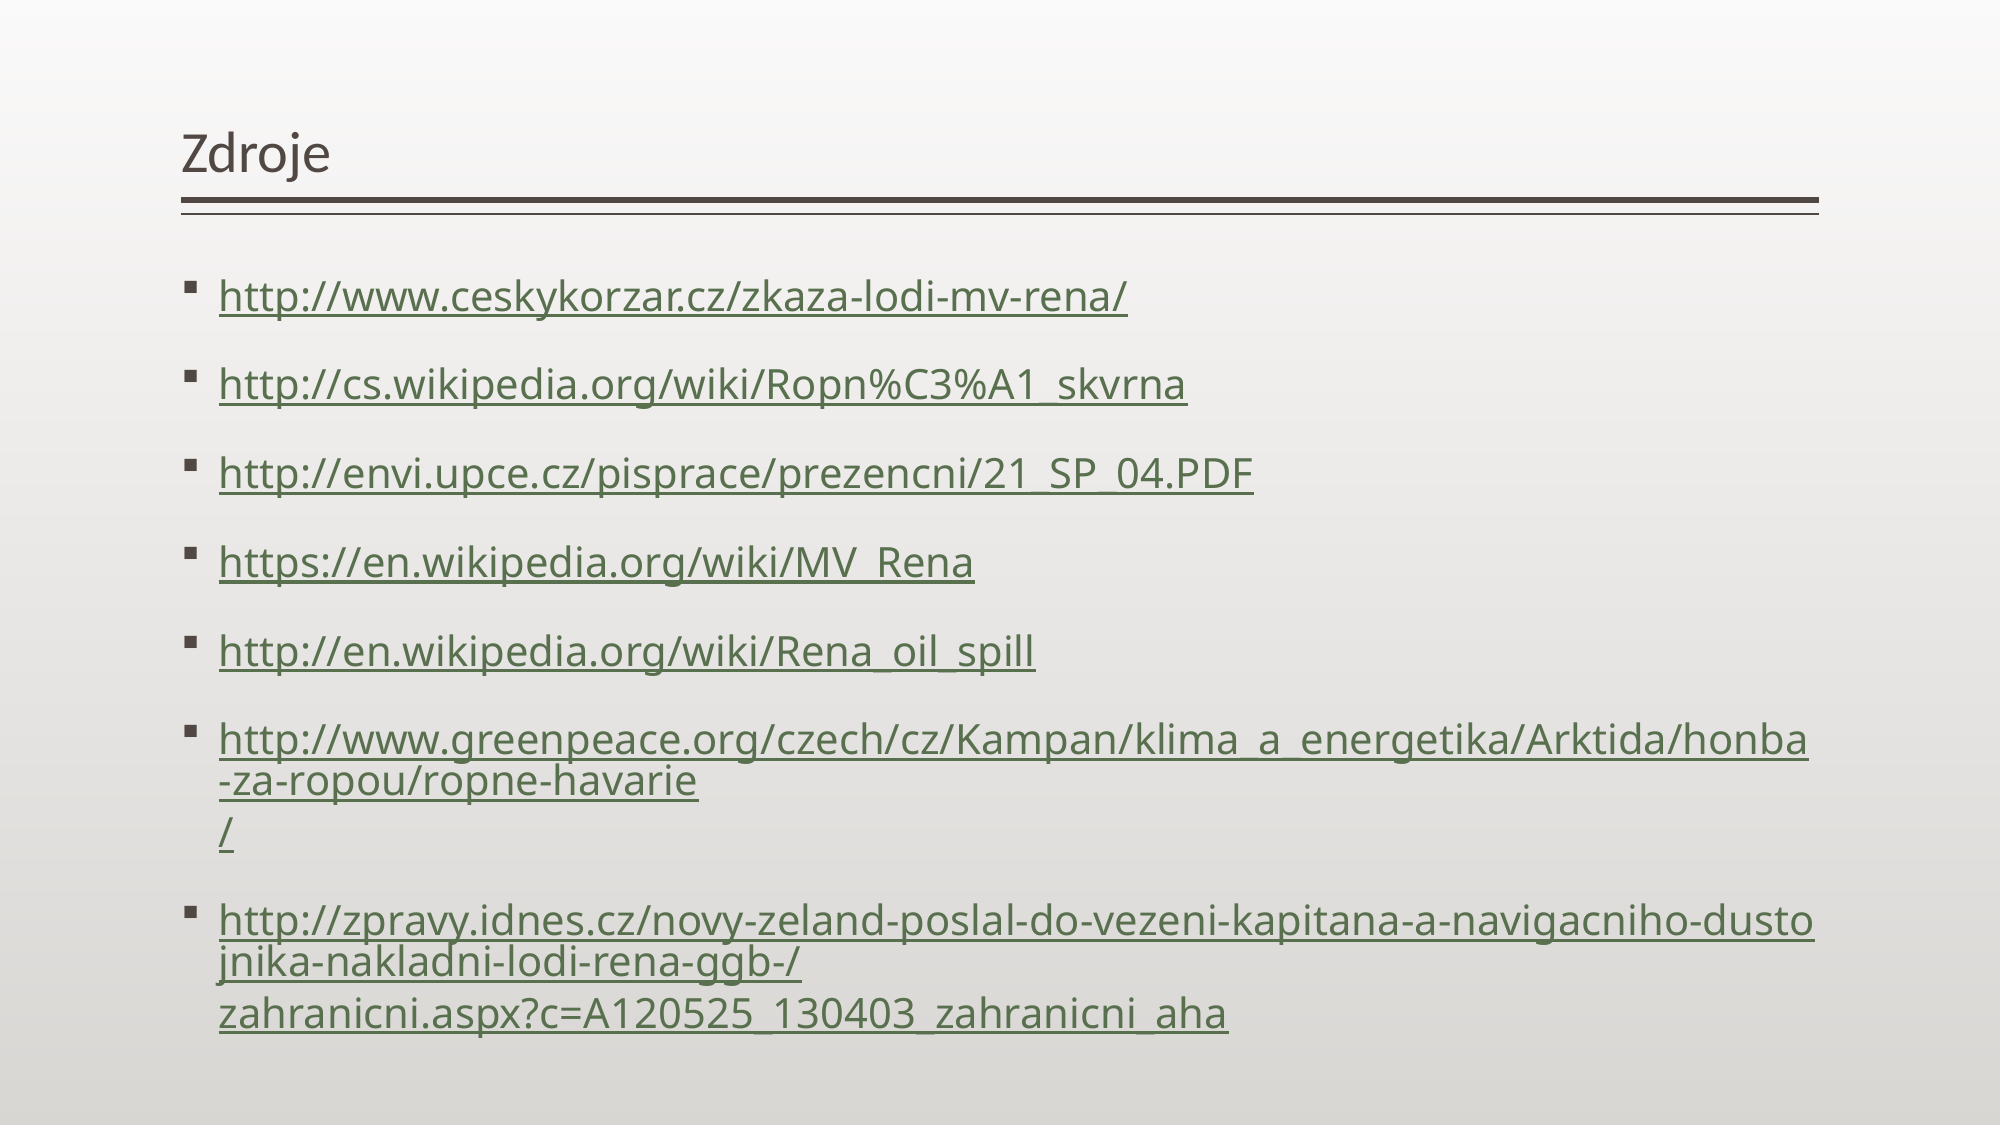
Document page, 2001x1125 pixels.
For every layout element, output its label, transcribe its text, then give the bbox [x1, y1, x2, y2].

list http://www.ceskykorzar.cz/zkaza-lodi-mv-rena/ http://cs.wikipedia.org/wiki/Ropn%C3%A1_skvrna http://envi.upce.cz/pisprace/prezencni/21_SP_04.PDF https://en.wikipedia.org/wiki/MV_Rena http://en.wikipedia.org/wiki/Rena_oil_spill http://www.greenpeace.org/czech/cz/Kampan/klima_a_energetika/Arktida/honba-za-ropou/ropne-havarie/ http://zpravy.idnes.cz/novy-zeland-poslal-do-vezeni-kapitana-a-navigacniho-dustojnika-nakladni-lodi-rena-ggb-/zahranicni.aspx?c=A120525_130403_zahranicni_aha [181, 262, 1819, 1013]
title Zdroje [181, 12, 1819, 193]
